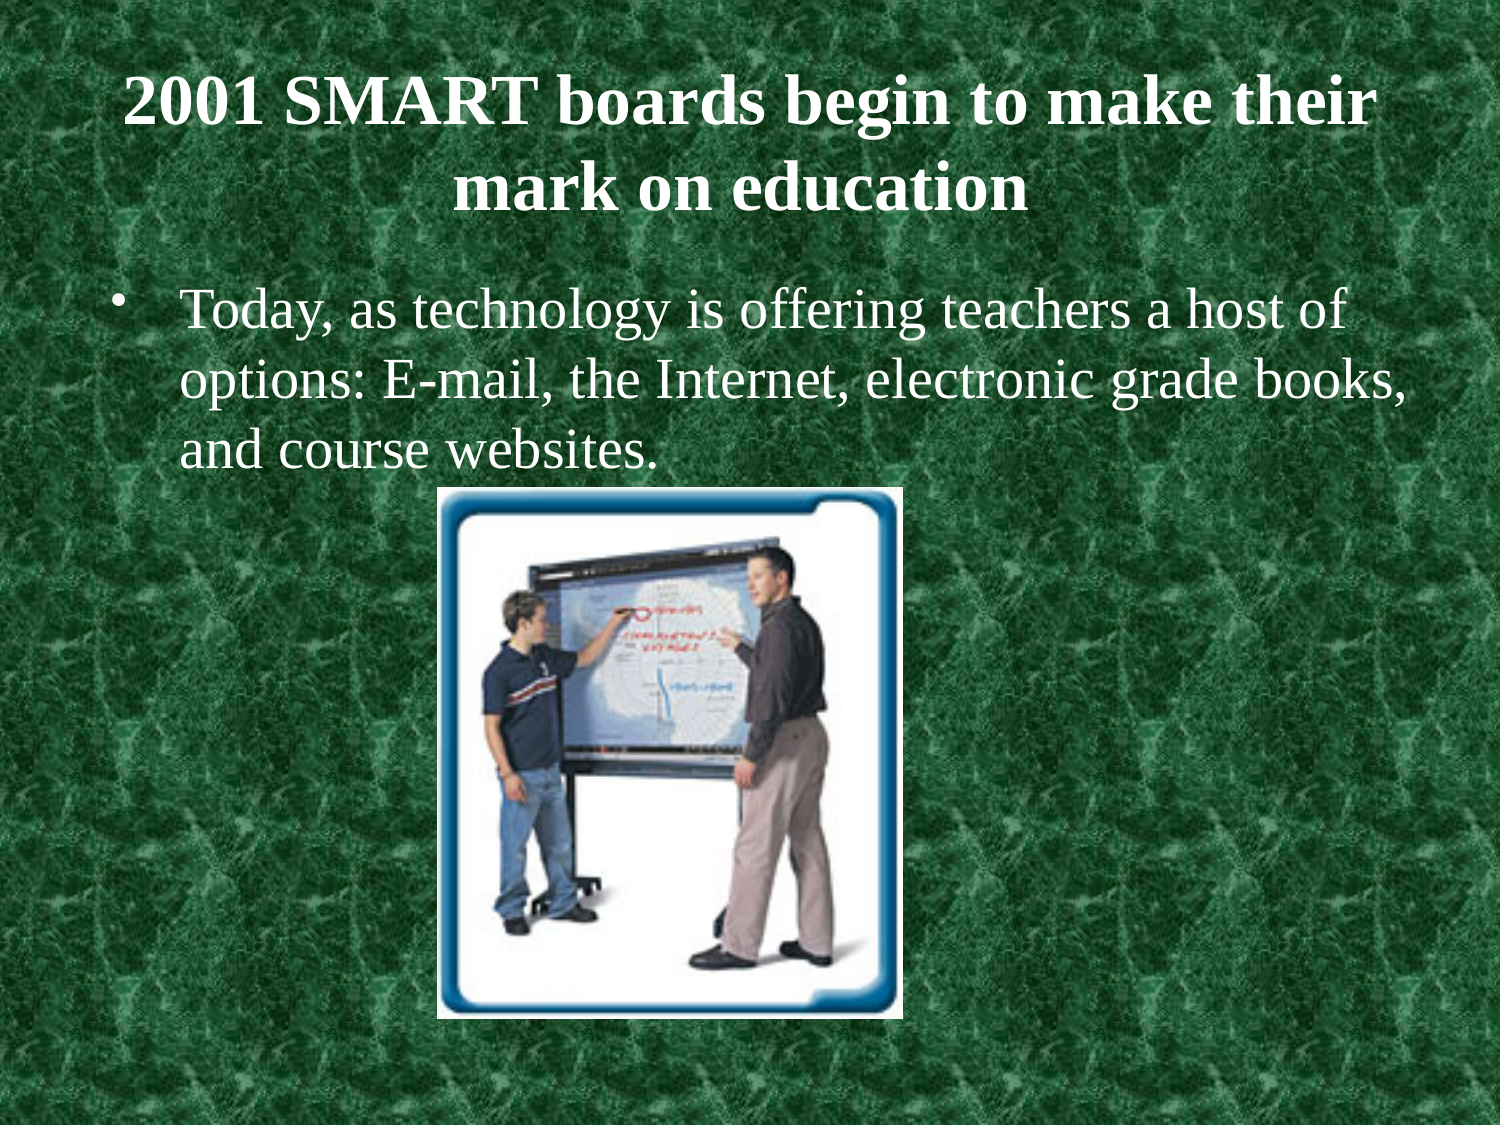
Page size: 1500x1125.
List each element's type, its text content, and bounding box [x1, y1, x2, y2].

list Today, as technology is offering teachers a host of options: E-mail, the Internet, electronic grade books, and course websites. [74, 262, 1426, 1036]
picture [0, 0, 1500, 1125]
title 2001 SMART boards begin to make their mark on education [75, 45, 1425, 233]
